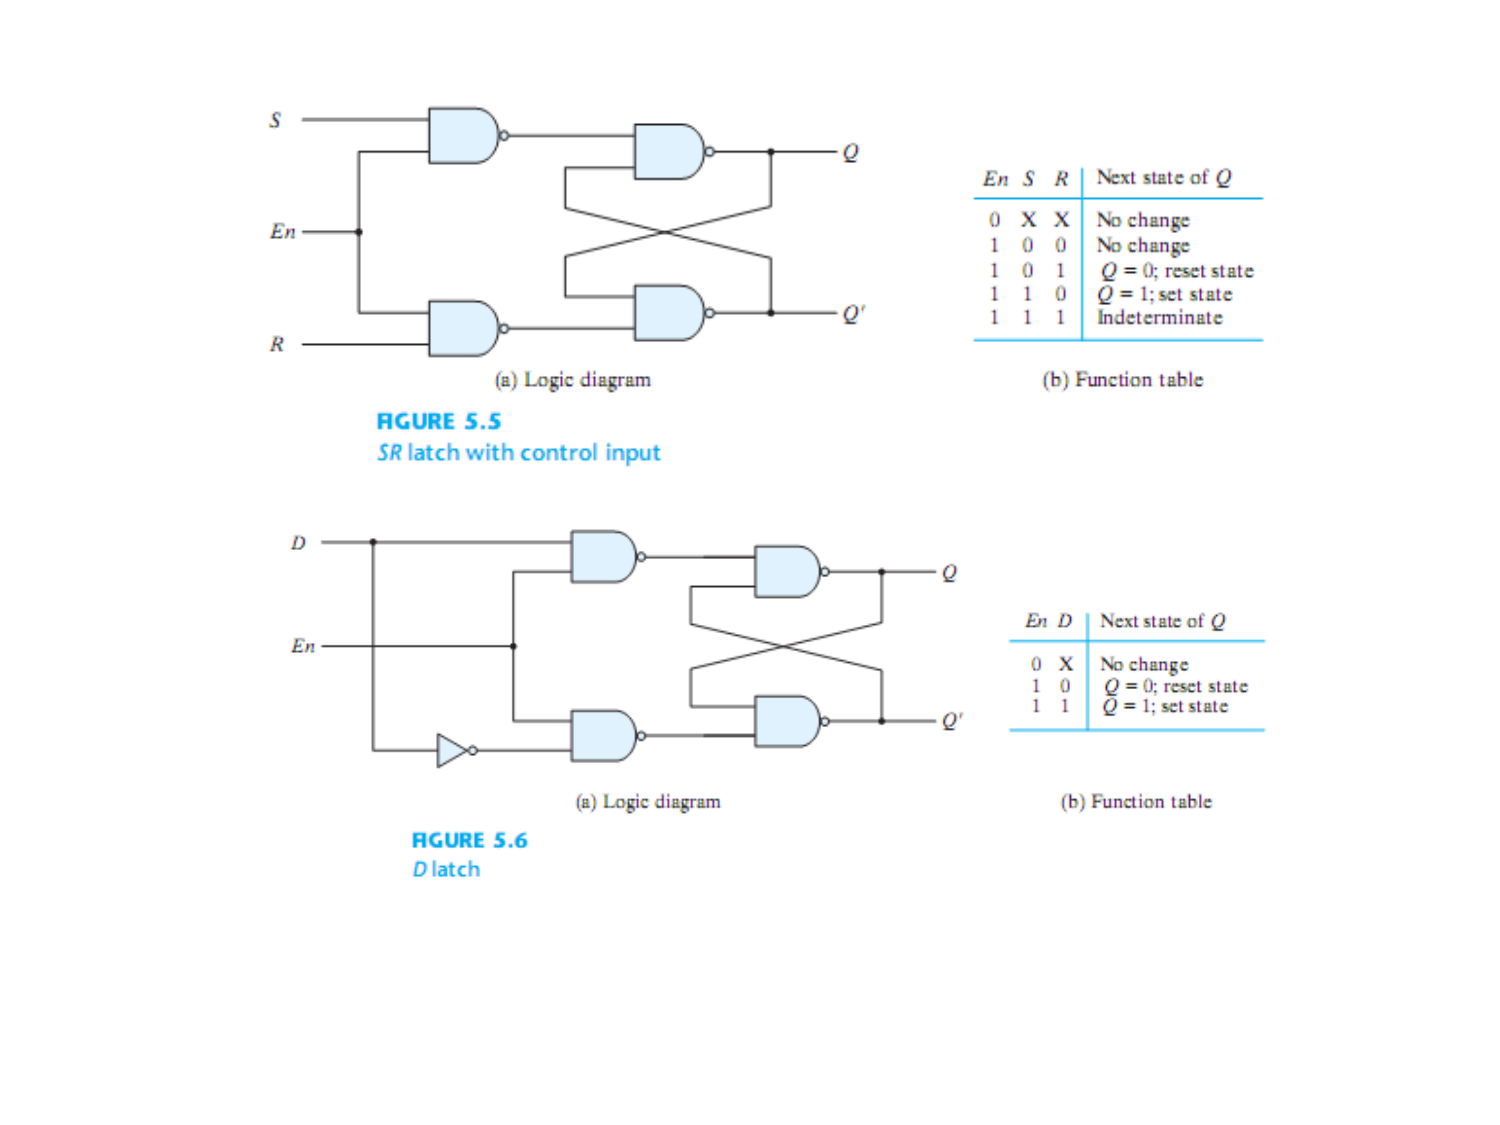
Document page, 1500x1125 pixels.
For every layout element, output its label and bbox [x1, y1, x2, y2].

picture [262, 512, 1299, 913]
picture [224, 87, 1301, 488]
